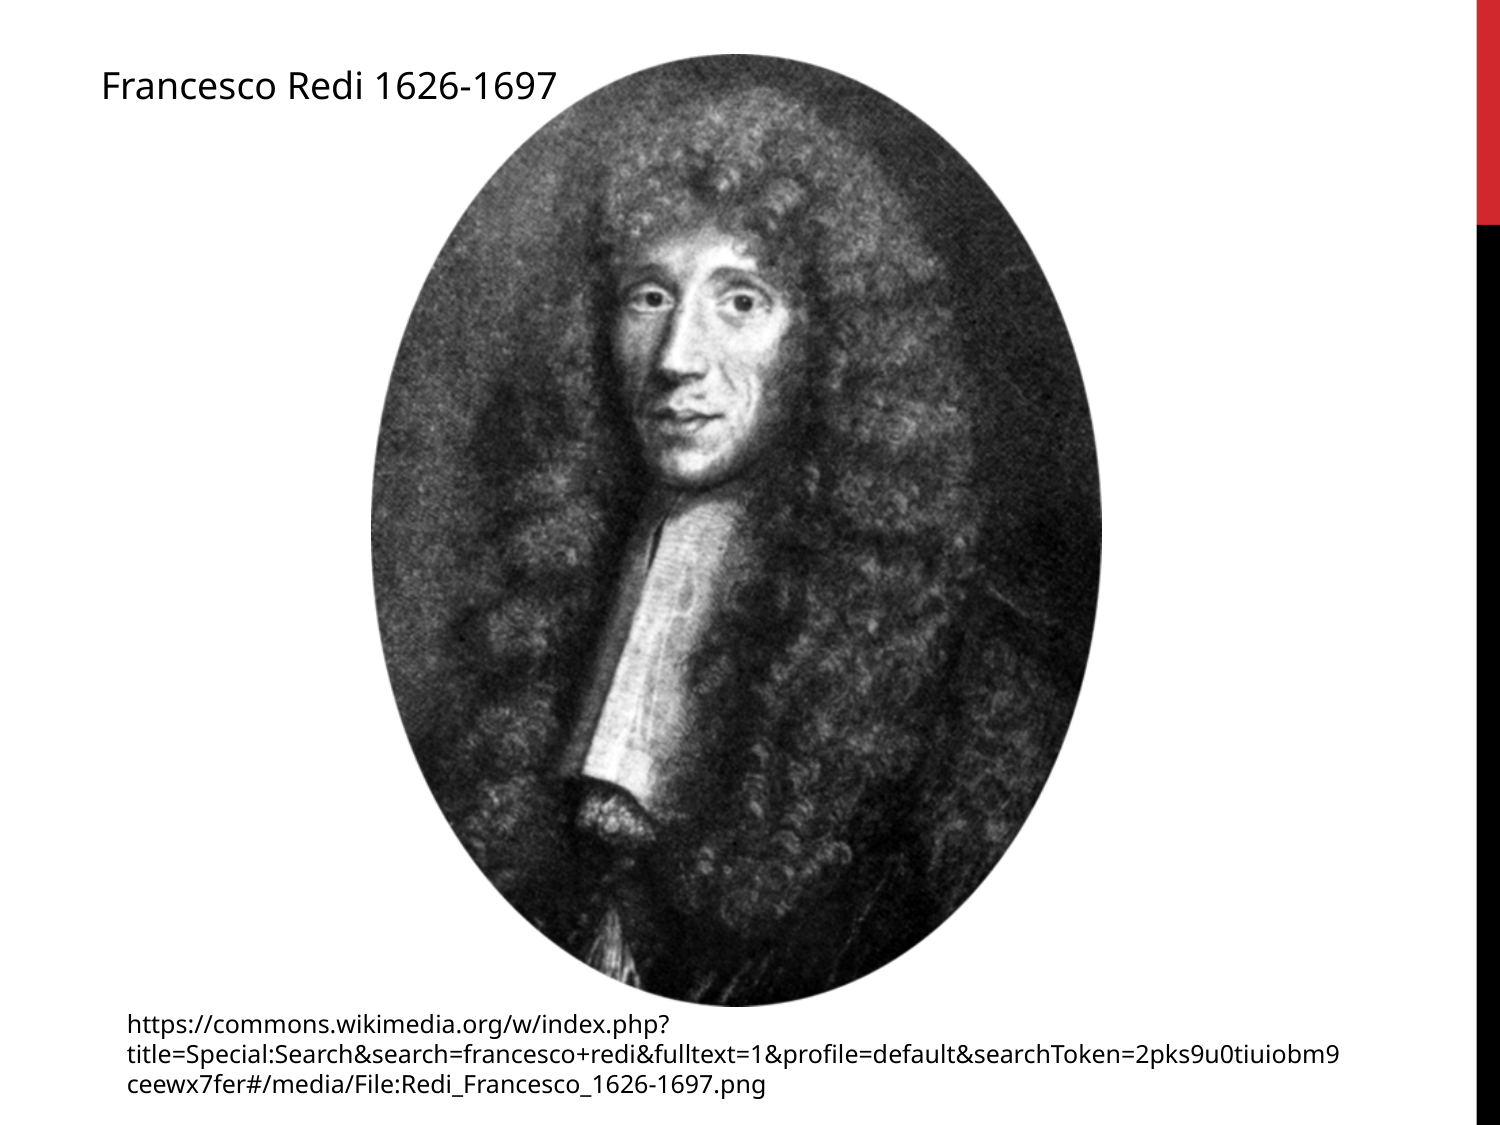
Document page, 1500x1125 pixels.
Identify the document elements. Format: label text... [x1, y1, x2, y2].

text_box Francesco Redi 1626-1697 [86, 54, 371, 115]
text_box https://commons.wikimedia.org/w/index.php?title=Special:Search&search=francesco+redi&fulltext=1&profile=default&searchToken=2pks9u0tiuiobm9ceewx7fer#/media/File:Redi_Francesco_1626-1697.png [112, 1000, 1365, 1106]
picture [371, 53, 1102, 1008]
